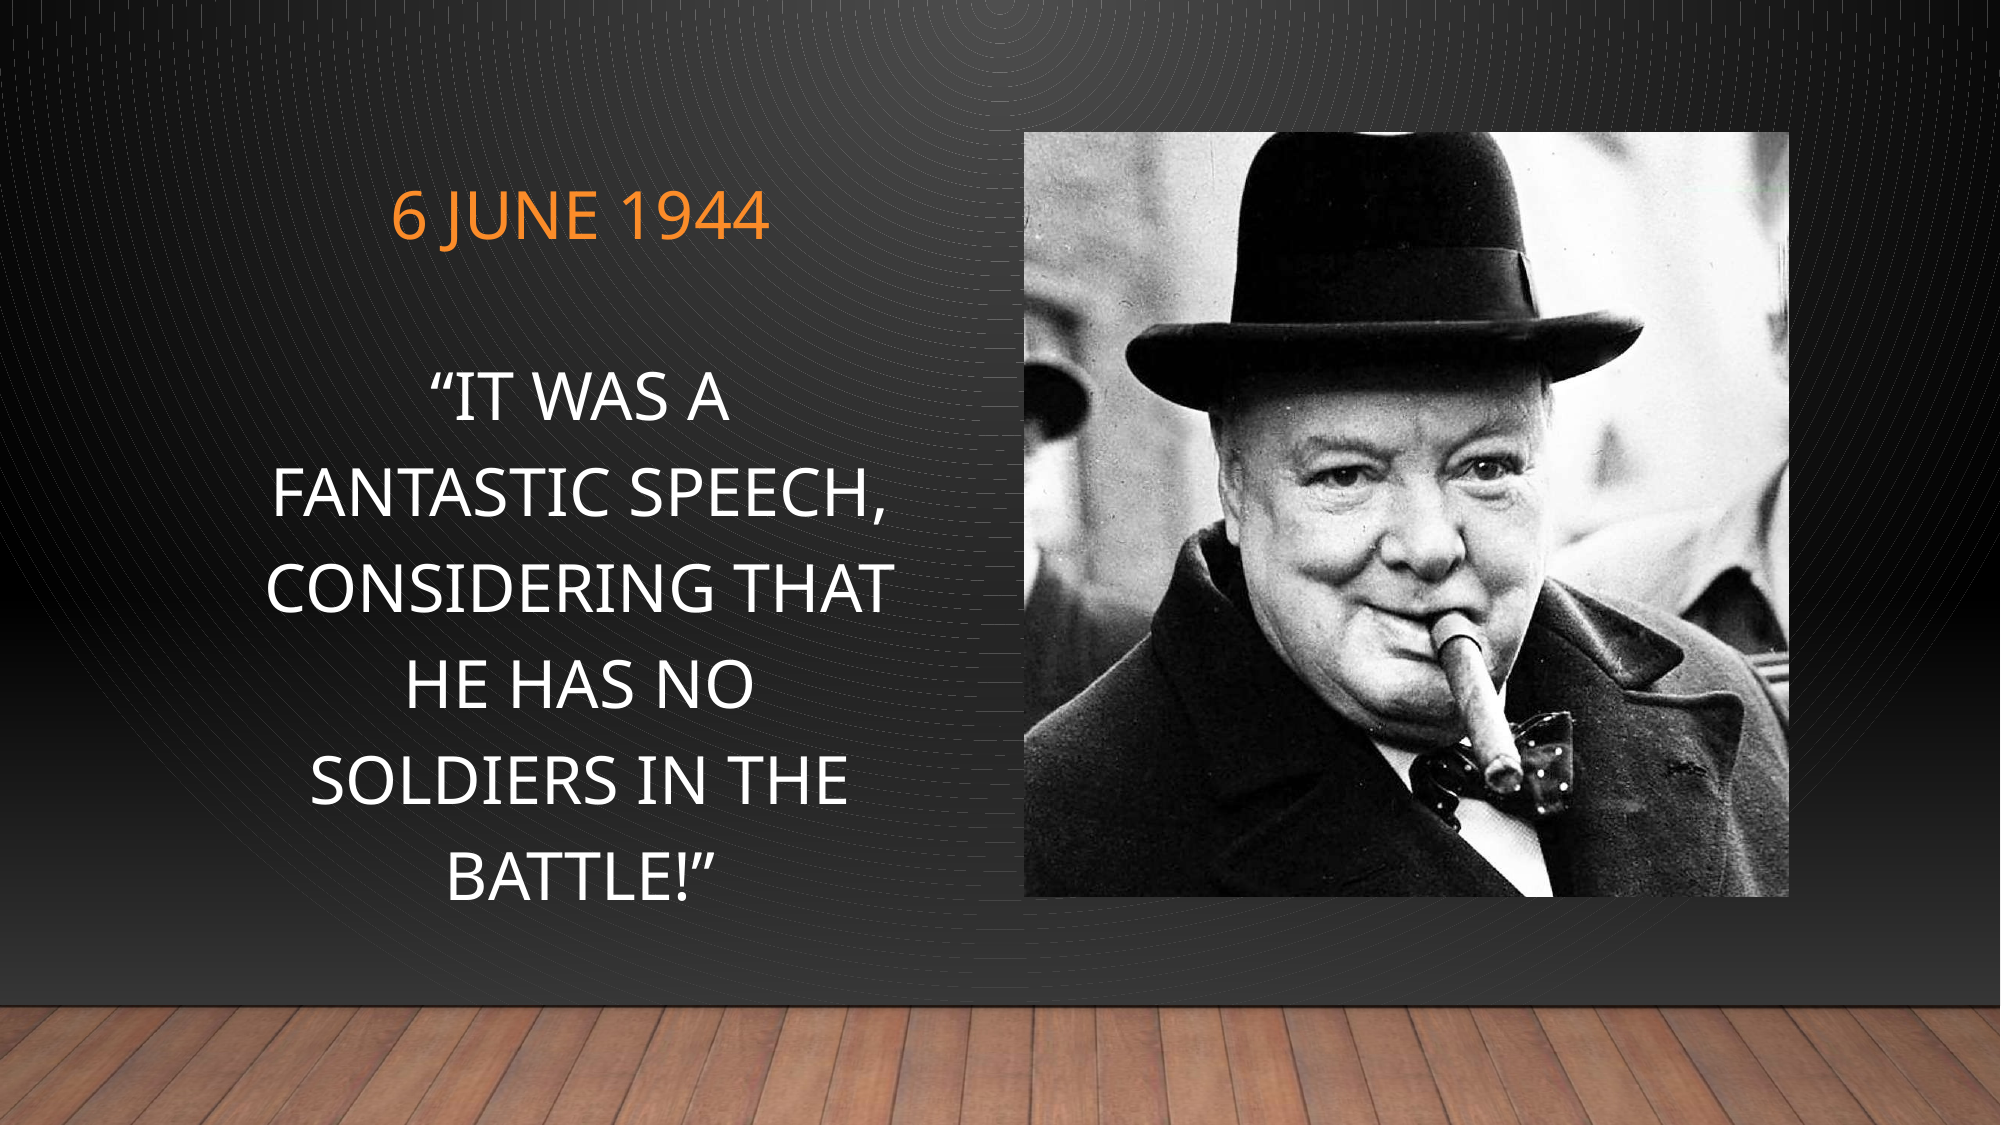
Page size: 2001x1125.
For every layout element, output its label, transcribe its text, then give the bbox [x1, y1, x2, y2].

picture [1024, 131, 1790, 897]
list “IT WAS A FANTASTIC SPEECH, CONSIDERING THAT HE HAS NO SOLDIERS IN THE BATTLE!” [238, 330, 923, 897]
picture [0, 1005, 2000, 1125]
title 6 JUNE 1944 [238, 131, 924, 305]
